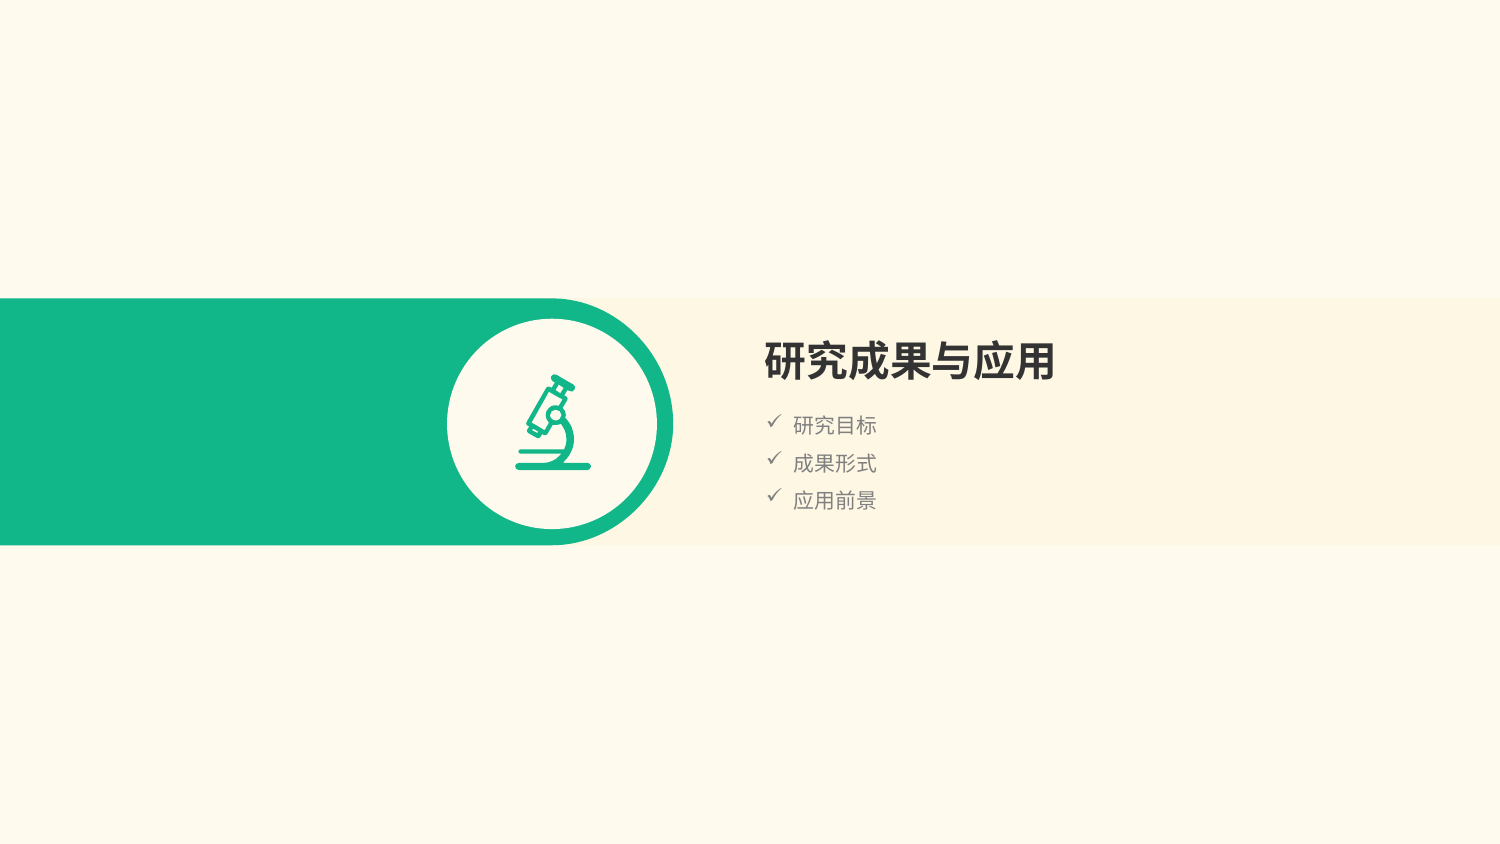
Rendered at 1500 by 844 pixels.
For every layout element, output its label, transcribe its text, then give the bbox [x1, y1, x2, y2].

text_box 研究成果与应用 [750, 327, 1093, 393]
text_box [0, 298, 674, 546]
text_box 研究目标 成果形式 应用前景 [751, 393, 892, 520]
text_box [560, 298, 1500, 546]
text_box [447, 318, 657, 530]
text_box [515, 374, 591, 471]
